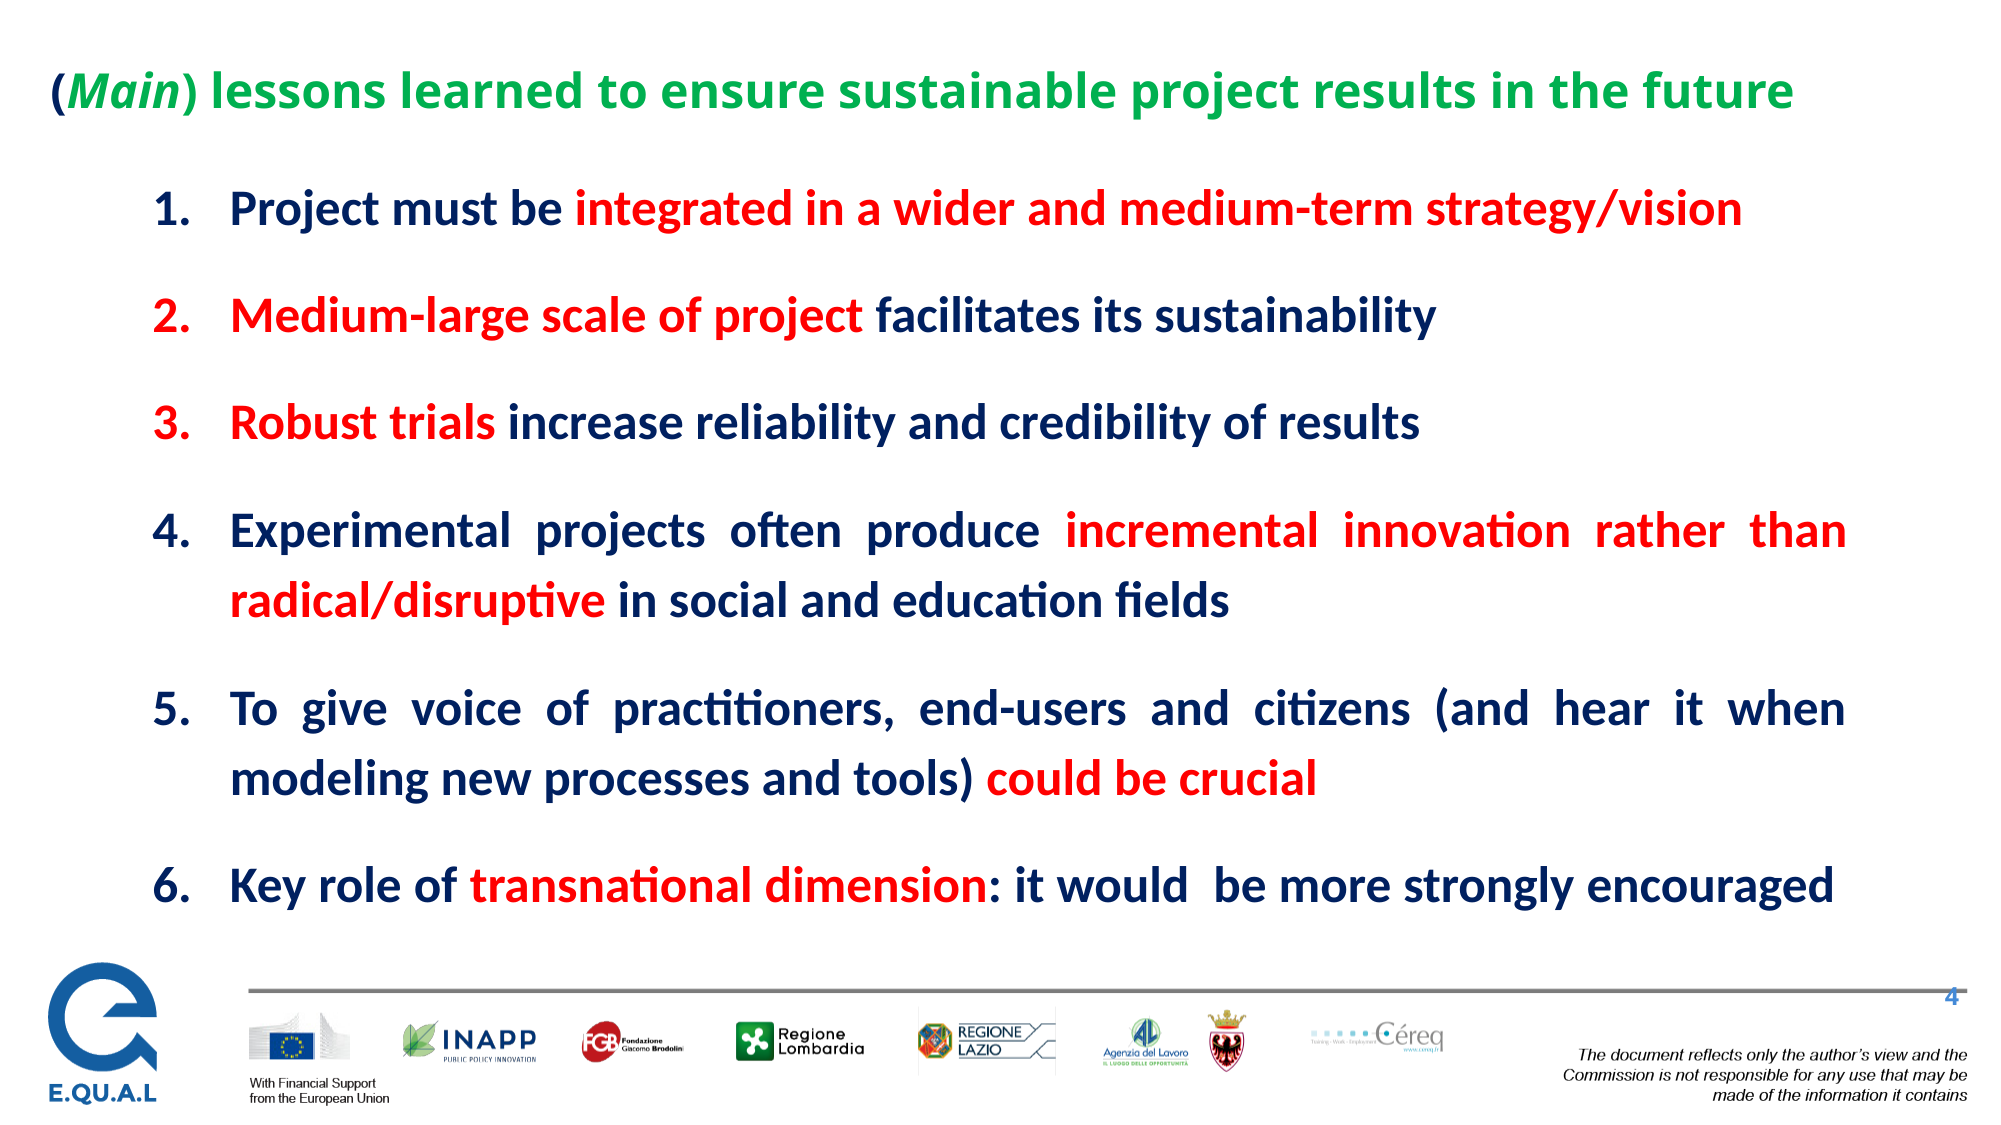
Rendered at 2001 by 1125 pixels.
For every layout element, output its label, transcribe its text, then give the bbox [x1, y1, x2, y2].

list Project must be integrated in a wider and medium-term strategy/vision Medium-large scale of project facilitates its sustainability Robust trials increase reliability and credibility of results Experimental projects often produce incremental innovation rather than radical/disruptive in social and education fields To give voice of practitioners, end-users and citizens (and hear it when modeling new processes and tools) could be crucial Key role of transnational dimension: it would be more strongly encouraged [137, 157, 1863, 952]
picture [0, 943, 2000, 1125]
title (Main) lessons learned to ensure sustainable project results in the future [35, 37, 1941, 149]
